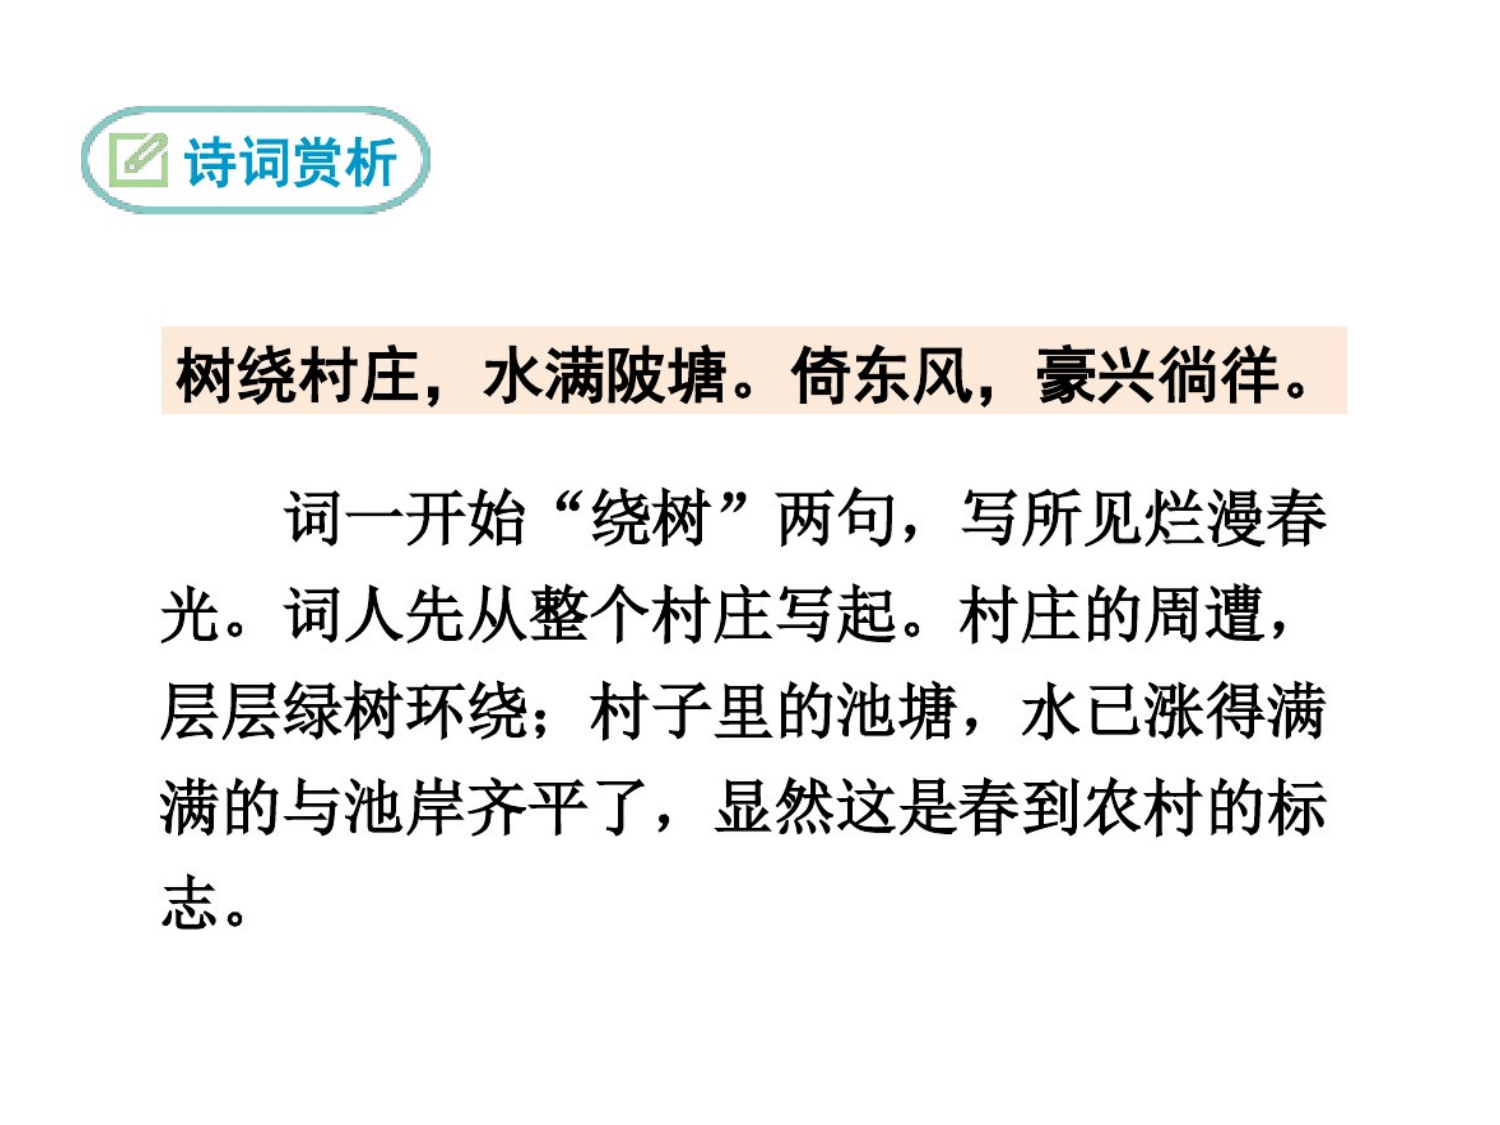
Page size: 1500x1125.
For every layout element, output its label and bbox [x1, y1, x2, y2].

list [66, 43, 1443, 1087]
